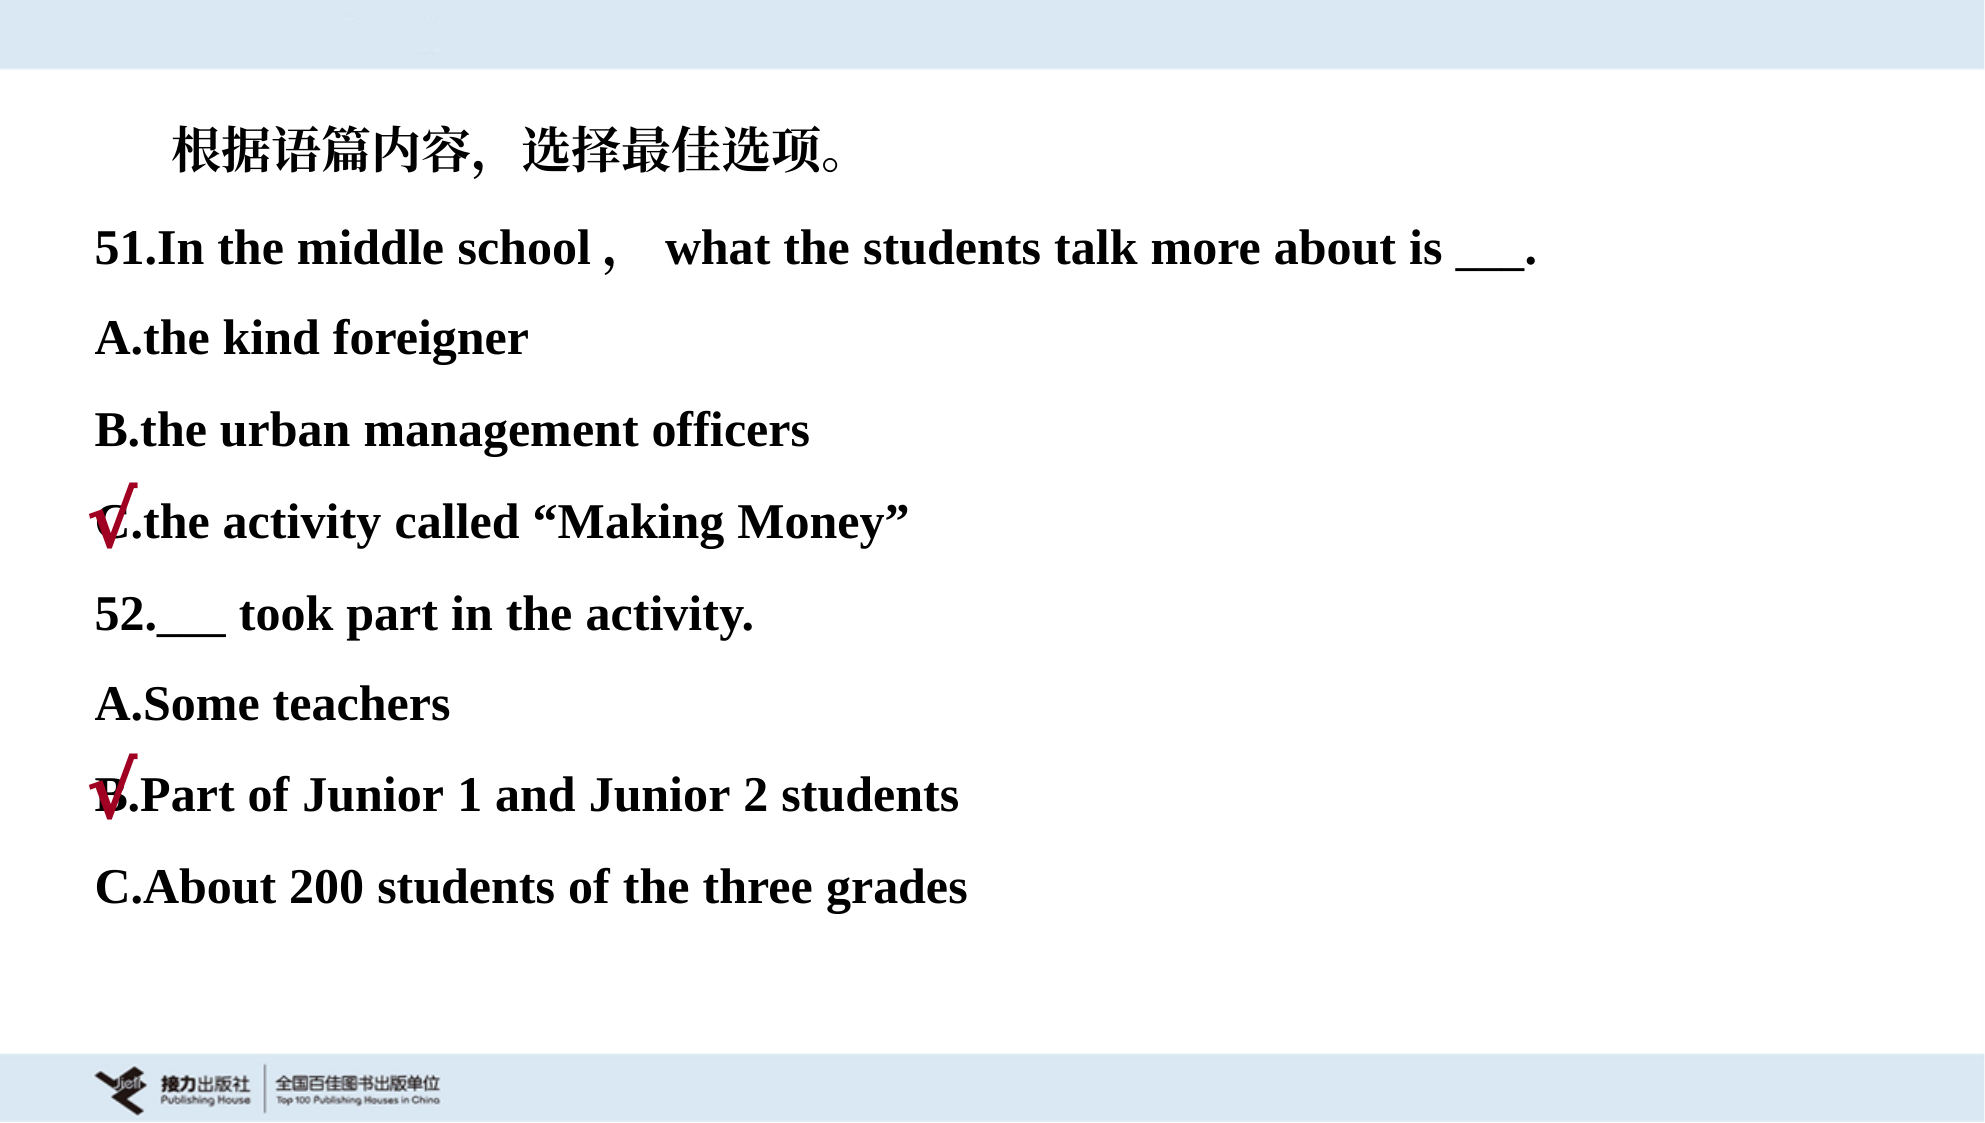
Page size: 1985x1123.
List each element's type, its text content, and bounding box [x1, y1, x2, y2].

text_box 52.___ took part in the activity. [94, 552, 1892, 638]
text_box 51.In the middle school，what the students talk more about is ___. [94, 187, 1892, 273]
text_box 根据语篇内容，选择最佳选项。 [94, 79, 1087, 187]
text_box A.Some teachers B.Part of Junior 1 and Junior 2 students C.About 200 students of the three grades [94, 638, 1892, 914]
text_box √ [86, 470, 139, 563]
text_box A.the kind foreigner B.the urban management officers C.the activity called “Making Money” [94, 273, 1892, 549]
picture [0, 0, 1985, 1122]
text_box √ [86, 741, 139, 835]
